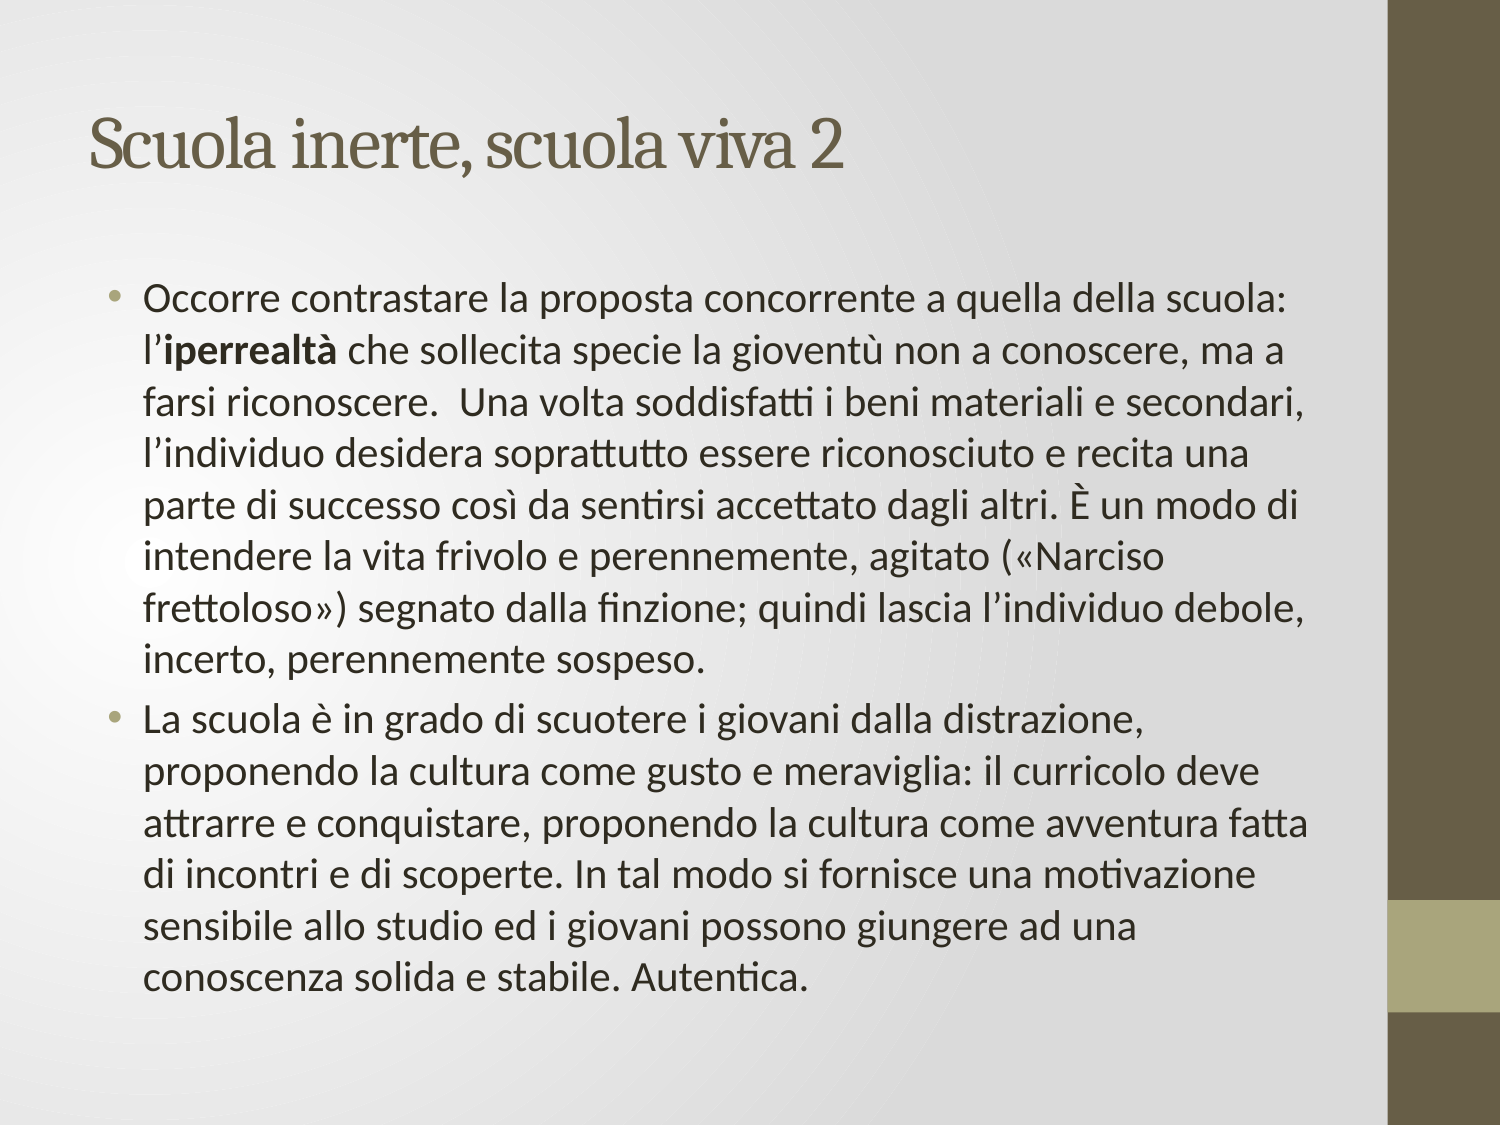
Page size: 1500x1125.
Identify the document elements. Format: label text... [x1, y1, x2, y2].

title Scuola inerte, scuola viva 2 [75, 45, 1325, 233]
list Occorre contrastare la proposta concorrente a quella della scuola: l’iperrealtà che sollecita specie la gioventù non a conoscere, ma a farsi riconoscere. Una volta soddisfatti i beni materiali e secondari, l’individuo desidera soprattutto essere riconosciuto e recita una parte di successo così da sentirsi accettato dagli altri. È un modo di intendere la vita frivolo e perennemente, agitato («Narciso frettoloso») segnato dalla finzione; quindi lascia l’individuo debole, incerto, perennemente sospeso. La scuola è in grado di scuotere i giovani dalla distrazione, proponendo la cultura come gusto e meraviglia: il curricolo deve attrarre e conquistare, proponendo la cultura come avventura fatta di incontri e di scoperte. In tal modo si fornisce una motivazione sensibile allo studio ed i giovani possono giungere ad una conoscenza solida e stabile. Autentica. [75, 262, 1325, 1050]
